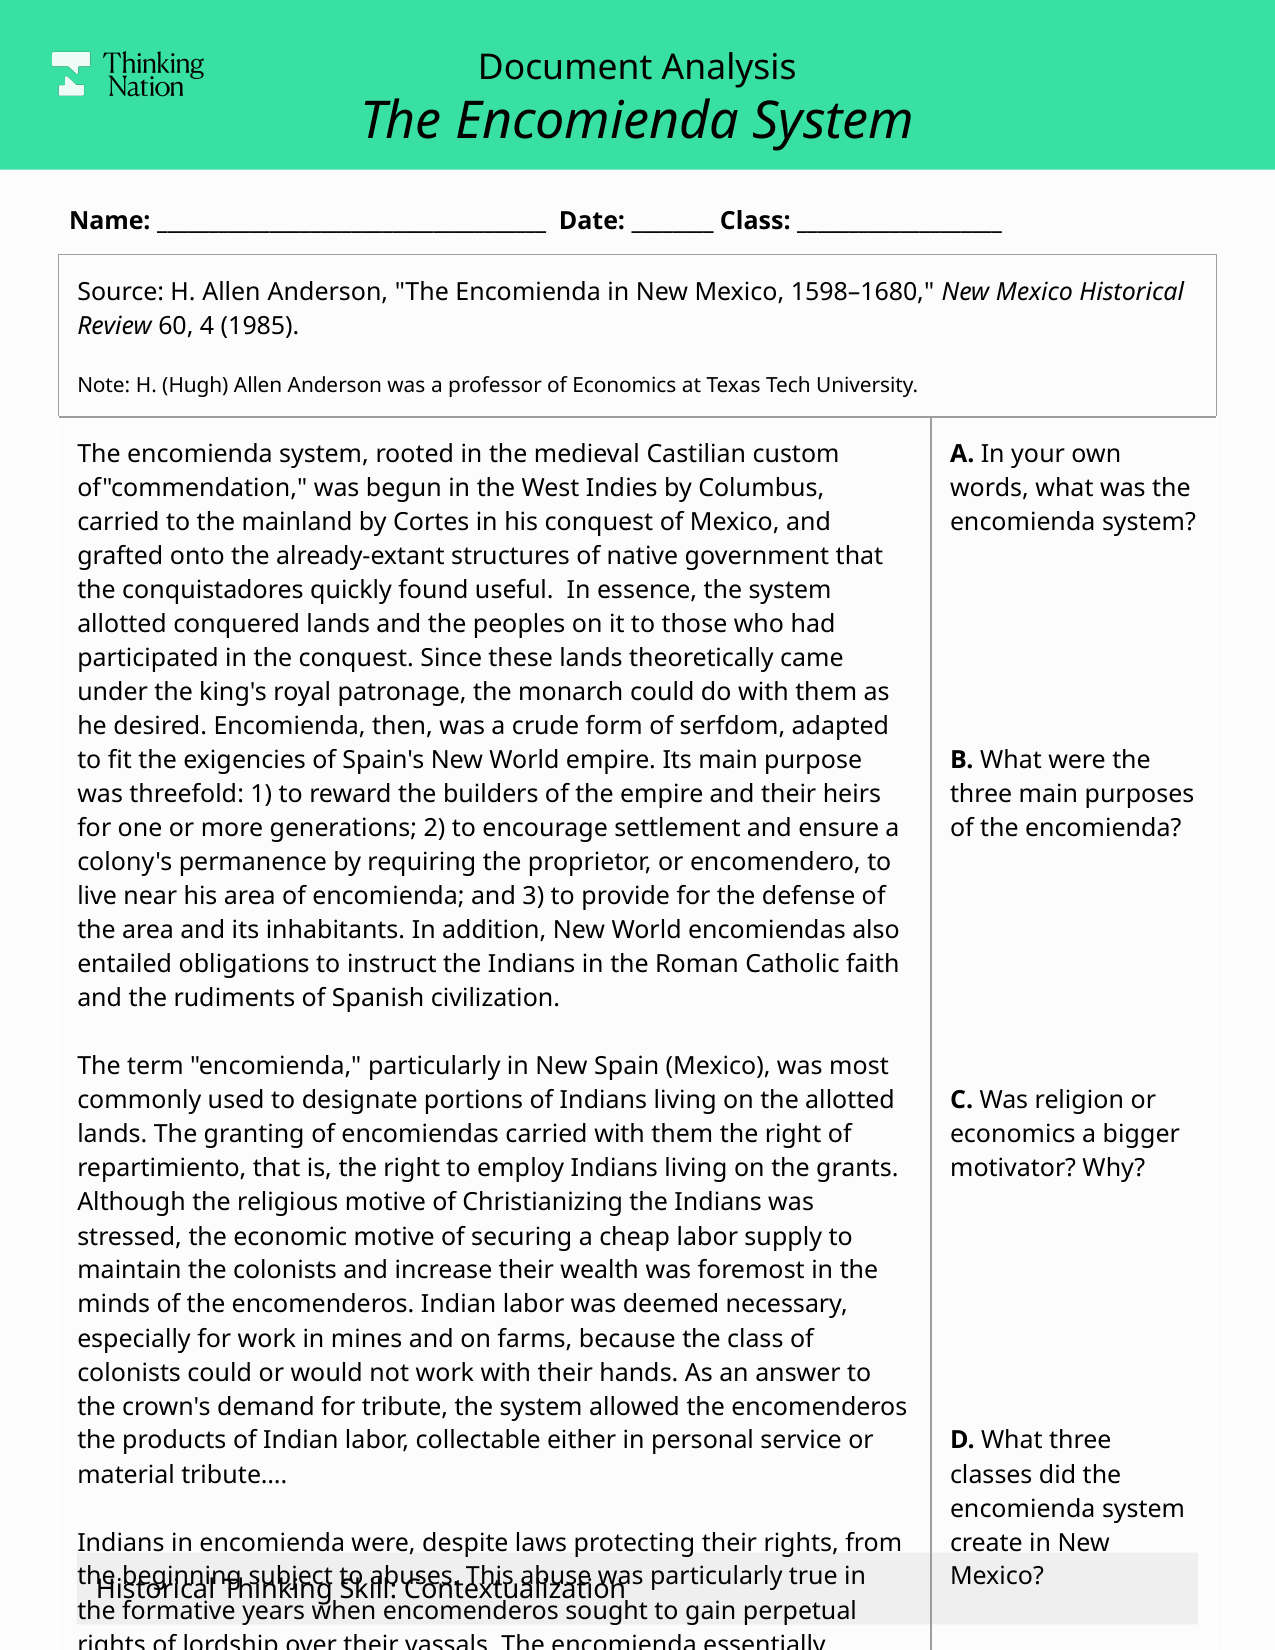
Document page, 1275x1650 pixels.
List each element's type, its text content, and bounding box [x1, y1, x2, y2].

text_box Name: ______________________________________ Date: ________ Class: ____________________ [54, 189, 1221, 249]
table_cell The encomienda system, rooted in the medieval Castilian custom of"commendation," was begun in the West Indies by Columbus, carried to the mainland by Cortes in his conquest of Mexico, and grafted onto the already-extant structures of native government that the conquistadores quickly found useful. In essence, the system allotted conquered lands and the peoples on it to those who had participated in the conquest. Since these lands theoretically came under the king's royal patronage, the monarch could do with them as he desired. Encomienda, then, was a crude form of serfdom, adapted to fit the exigencies of Spain's New World empire. Its main purpose was threefold: 1) to reward the builders of the empire and their heirs for one or more generations; 2) to encourage settlement and ensure a colony's permanence by requiring the proprietor, or encomendero, to live near his area of encomienda; and 3) to provide for the defense of the area and its inhabitants. In addition, New World encomiendas also entailed obligations to instruct the Indians in the Roman Catholic faith and the rudiments of Spanish civilization. The term "encomienda," particularly in New Spain (Mexico), was most commonly used to designate portions of Indians living on the allotted lands. The granting of encomiendas carried with them the right of repartimiento, that is, the right to employ Indians living on the grants. Although the religious motive of Christianizing the Indians was stressed, the economic motive of securing a cheap labor supply to maintain the colonists and increase their wealth was foremost in the minds of the encomenderos. Indian labor was deemed necessary, especially for work in mines and on farms, because the class of colonists could or would not work with their hands. As an answer to the crown's demand for tribute, the system allowed the encomenderos the products of Indian labor, collectable either in personal service or material tribute…. Indians in encomienda were, despite laws protecting their rights, from the beginning subject to abuses. This abuse was particularly true in the formative years when encomenderos sought to gain perpetual rights of lordship over their vassals. The encomienda essentially fostered the structure of a fighting class, a praying class, and a mass of laborers to do most of the menial tasks. [59, 418, 930, 1650]
table_header Source: H. Allen Anderson, "The Encomienda in New Mexico, 1598–1680," New Mexico Historical Review 60, 4 (1985). Note: H. (Hugh) Allen Anderson was a professor of Economics at Texas Tech University. [59, 255, 1216, 416]
picture [35, 37, 210, 110]
table_cell A. In your own words, what was the encomienda system? B. What were the three main purposes of the encomienda? C. Was religion or economics a bigger motivator? Why? D. What three classes did the encomienda system create in New Mexico? [932, 418, 1216, 1650]
text_box Document Analysis The Encomienda System [0, 0, 1275, 170]
